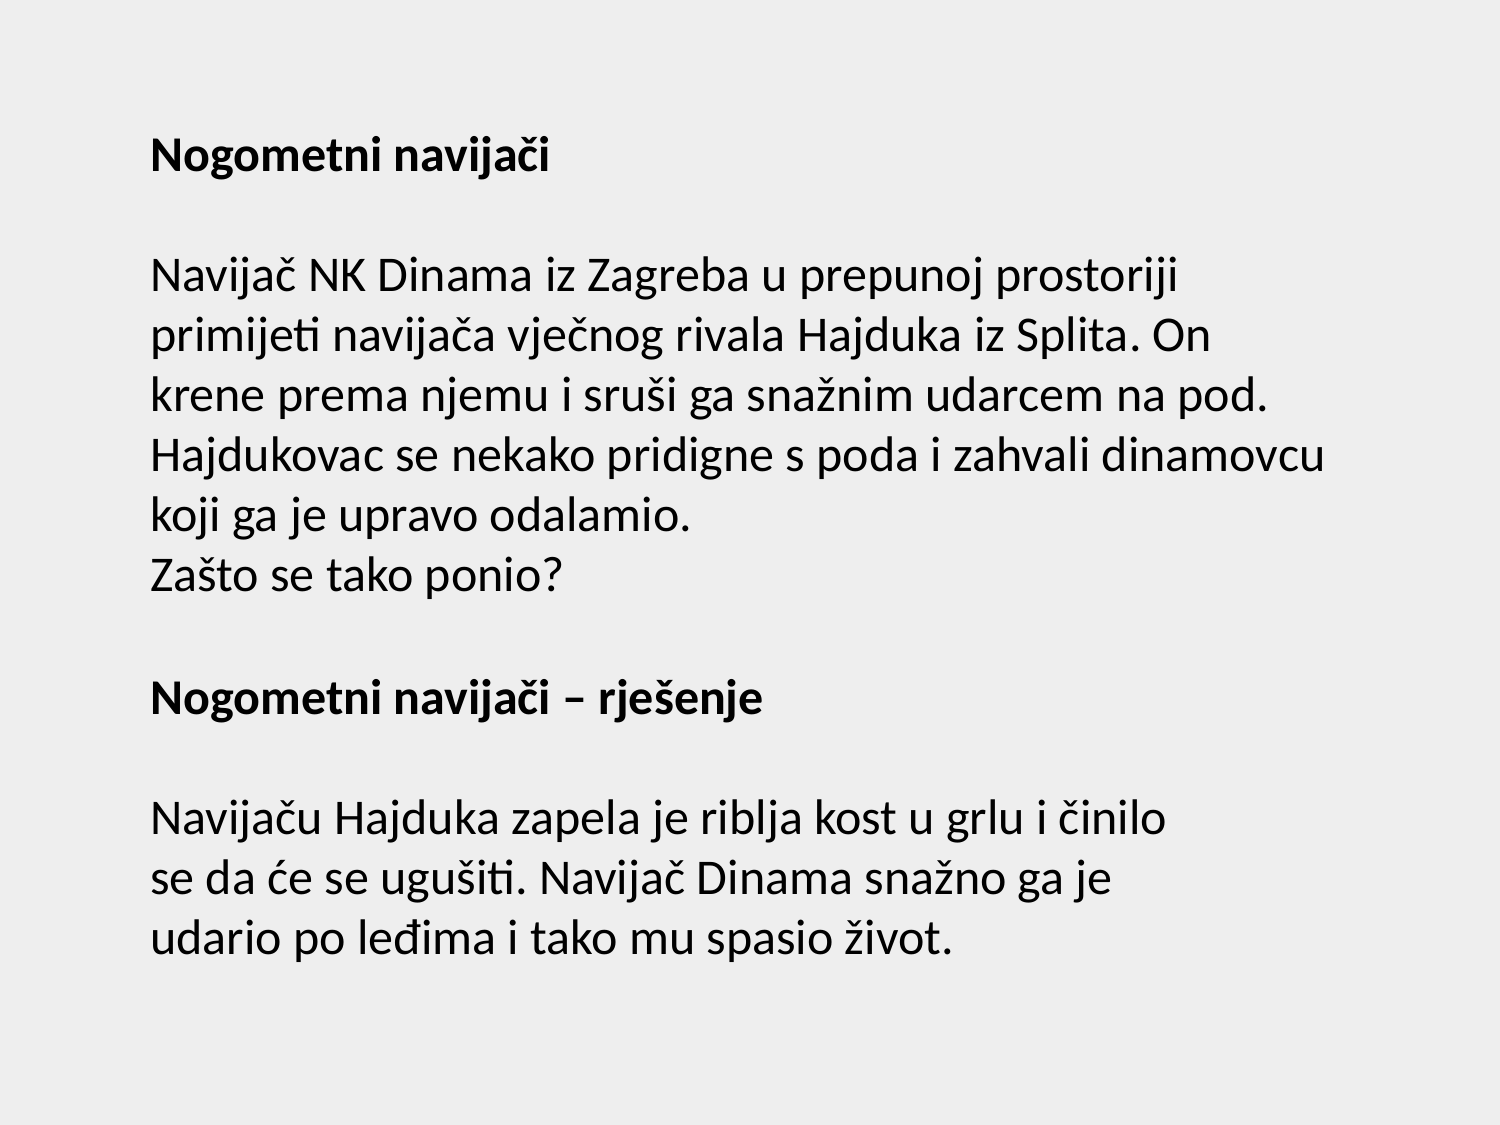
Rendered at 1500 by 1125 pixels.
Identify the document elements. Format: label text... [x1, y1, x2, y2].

text_box Nogometni navijači – rješenje Navijaču Hajduka zapela je riblja kost u grlu i činilo se da će se ugušiti. Navijač Dinama snažno ga je udario po leđima i tako mu spasio život. [135, 656, 1223, 972]
text_box Nogometni navijači Navijač NK Dinama iz Zagreba u prepunoj prostoriji primijeti navijača vječnog rivala Hajduka iz Splita. On krene prema njemu i sruši ga snažnim udarcem na pod. Hajdukovac se nekako pridigne s poda i zahvali dinamovcu koji ga je upravo odalamio. Zašto se tako ponio? [135, 113, 1353, 609]
